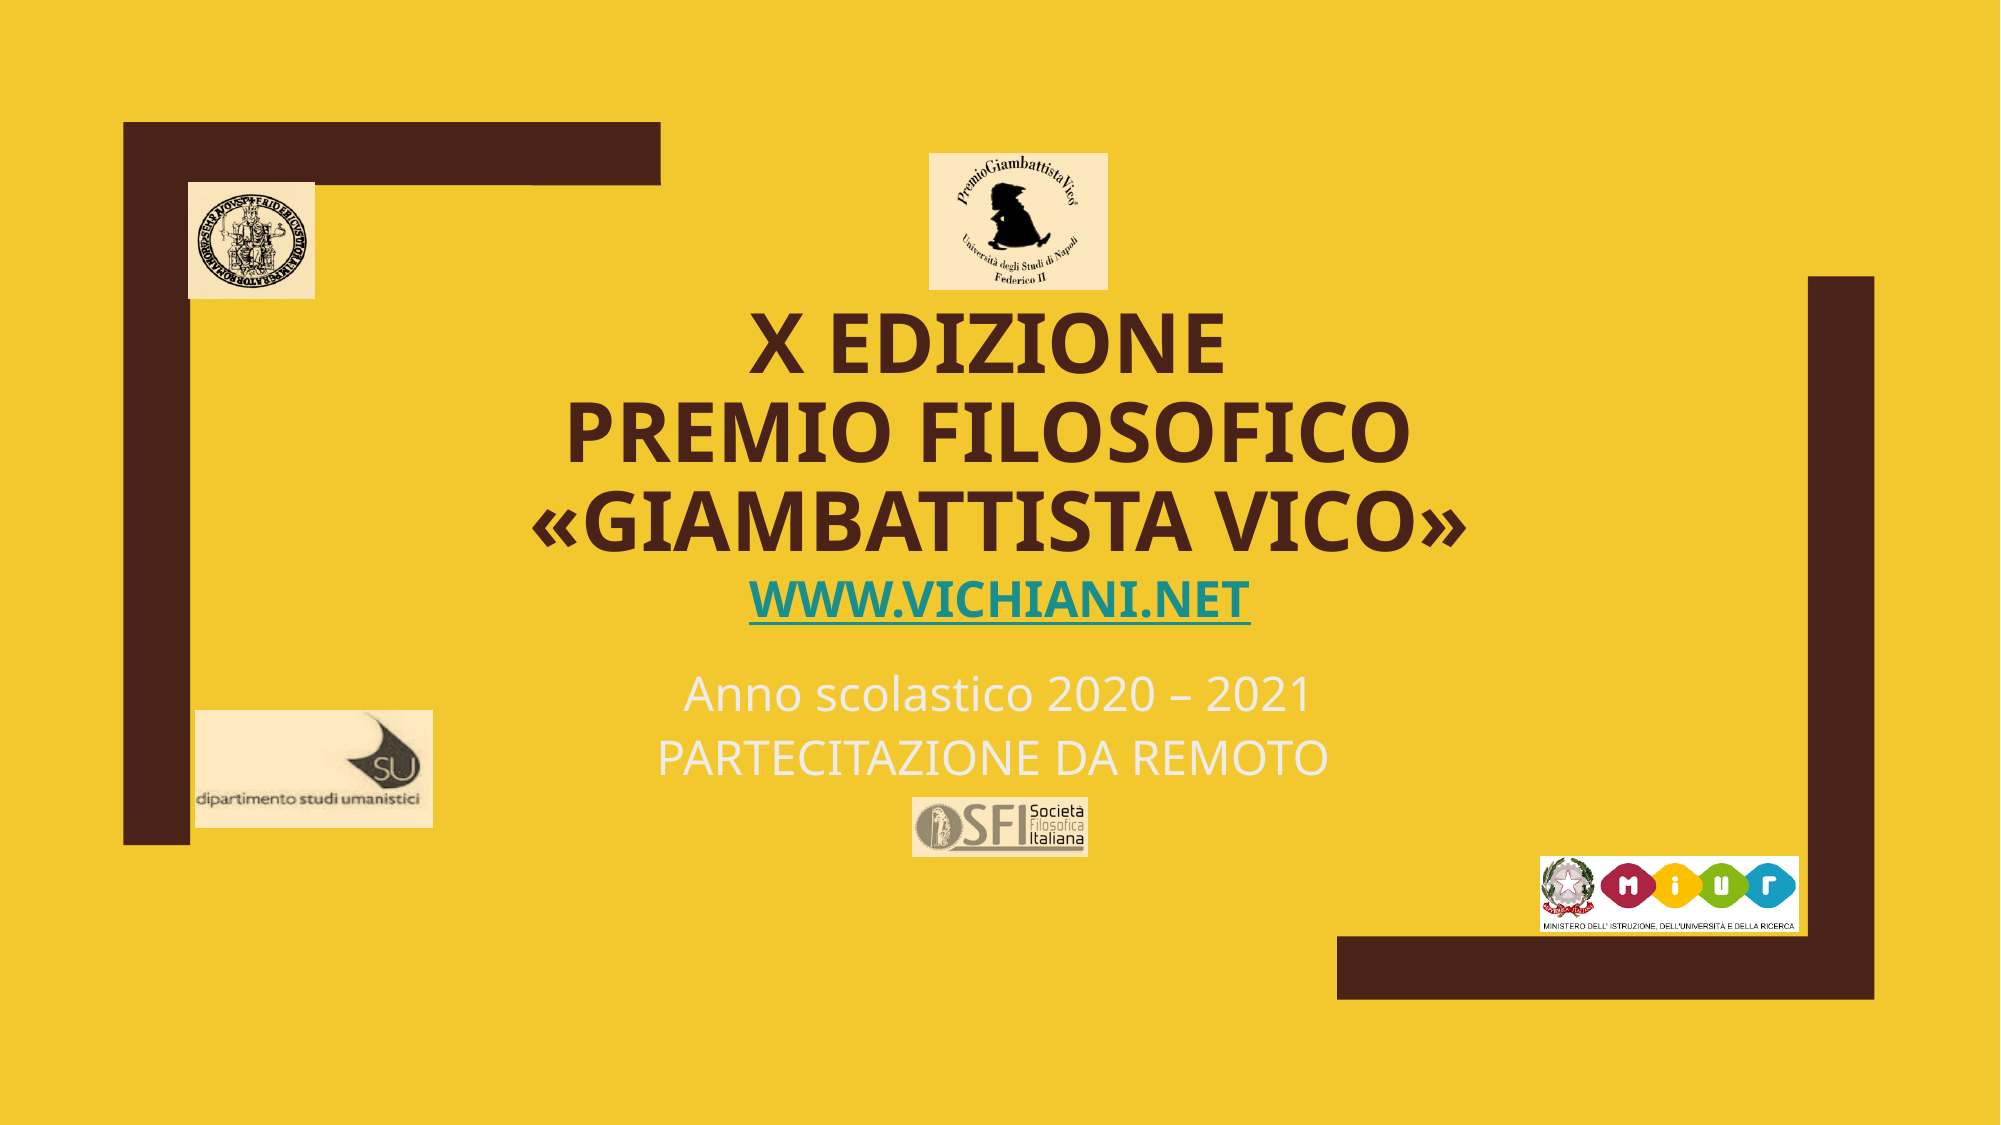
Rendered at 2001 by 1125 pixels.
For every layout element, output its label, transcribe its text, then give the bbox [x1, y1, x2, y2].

picture [195, 710, 433, 828]
picture [912, 797, 1088, 857]
picture [188, 181, 315, 299]
picture [929, 153, 1108, 290]
title X edizione PREMIO FILOSOFICO «GIAMBATTISTA VICO» www.vichiani.net [314, 193, 1686, 638]
subtitle Anno scolastico 2020 – 2021 PARTECITAZIONE DA REMOTO [439, 649, 1561, 828]
picture [1540, 856, 1799, 932]
